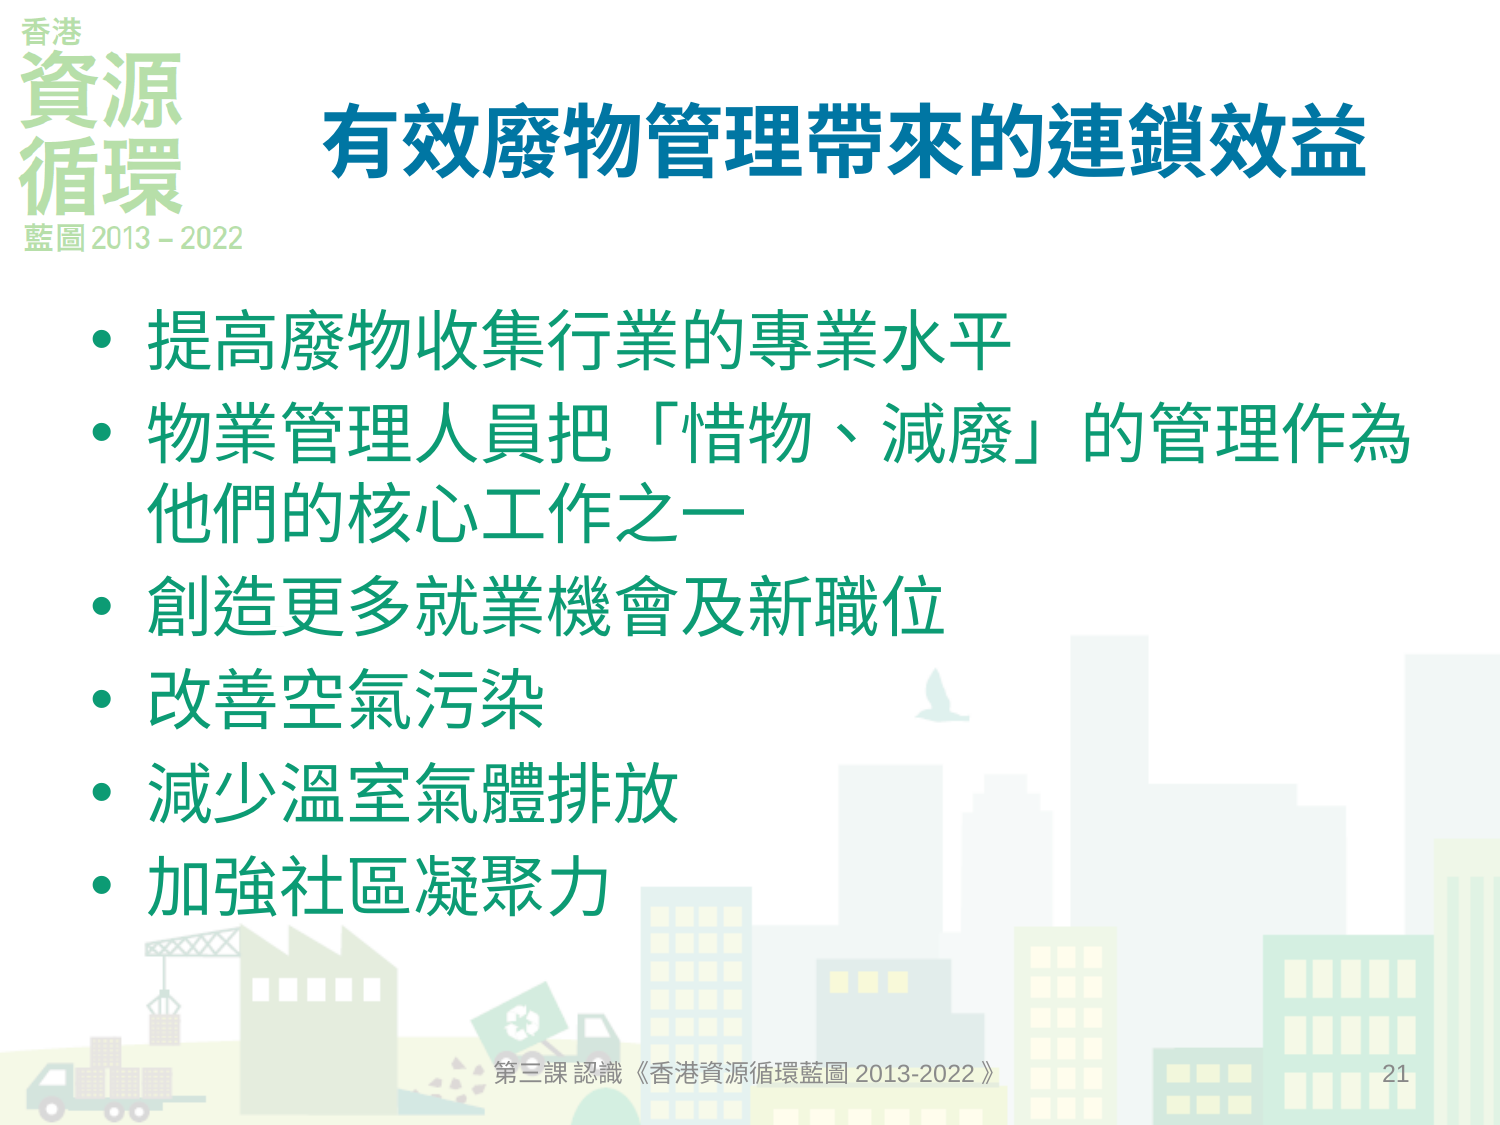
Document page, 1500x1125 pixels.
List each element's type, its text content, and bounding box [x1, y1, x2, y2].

footer 第三課 認識《香港資源循環藍圖2013-2022》 [442, 1042, 1058, 1103]
title 有效廢物管理帶來的連鎖效益 [265, 44, 1426, 233]
list 提高廢物收集行業的專業水平 物業管理人員把「惜物、減廢」的管理作為他們的核心工作之一 創造更多就業機會及新職位 改善空氣污染 減少溫室氣體排放 加強社區凝聚力 [74, 290, 1436, 1006]
slide_number 21 [1074, 1042, 1425, 1103]
